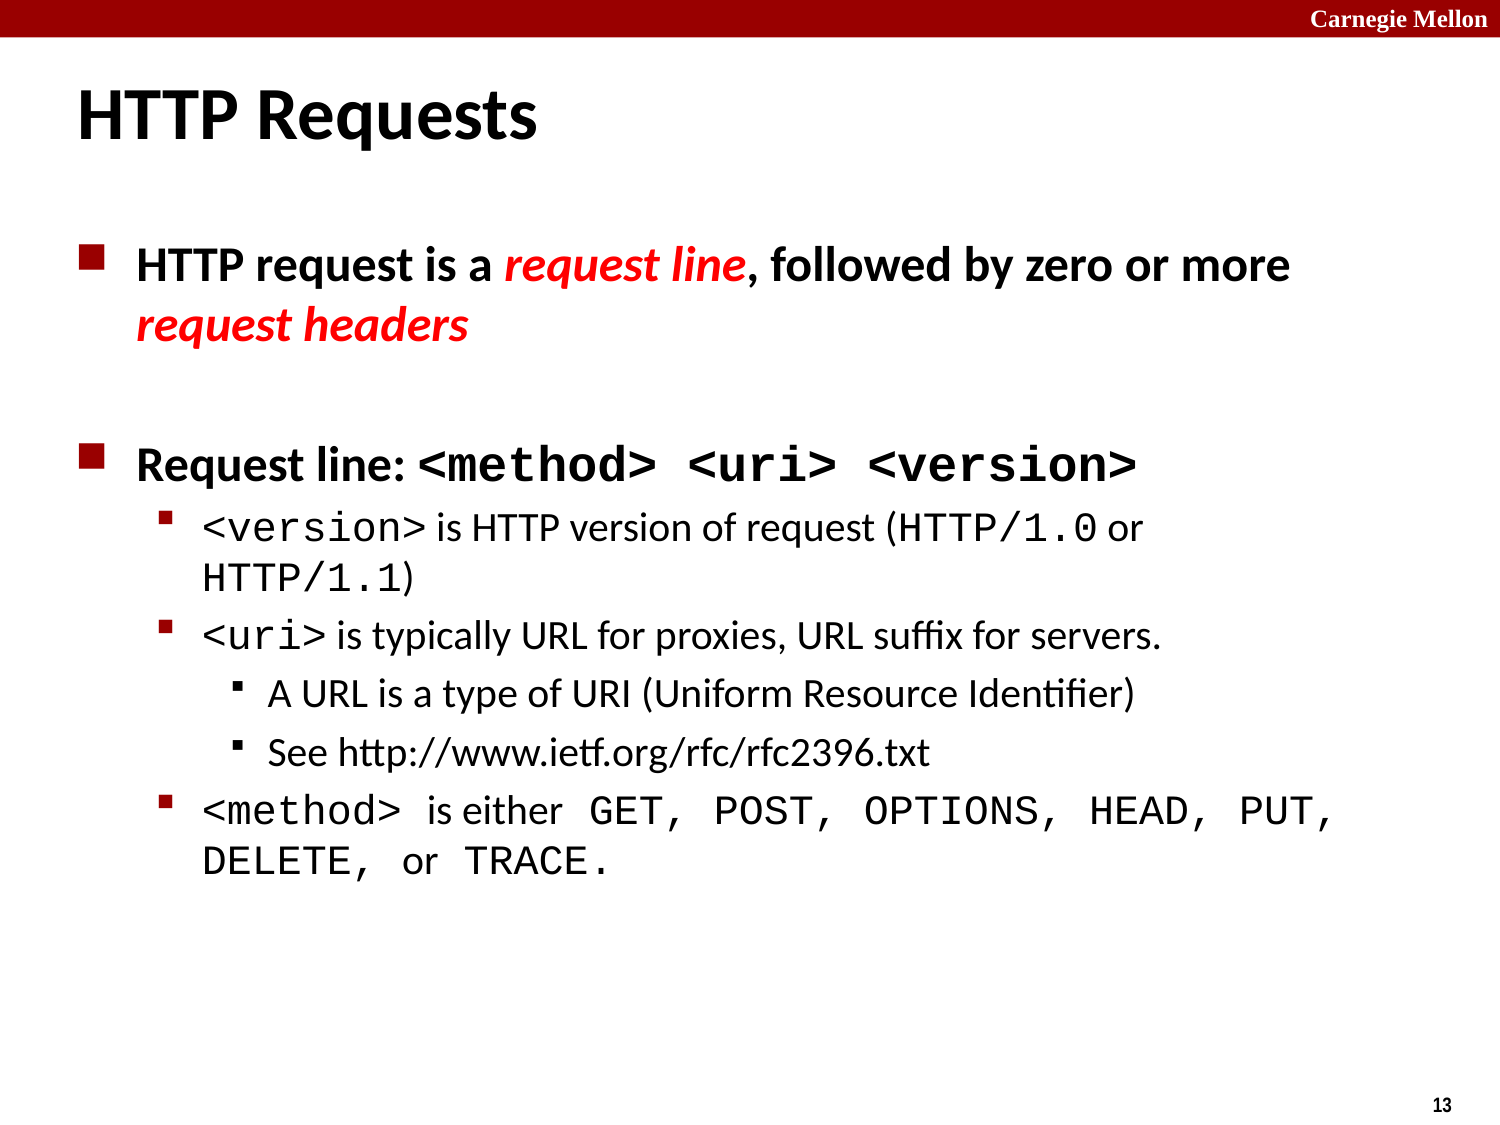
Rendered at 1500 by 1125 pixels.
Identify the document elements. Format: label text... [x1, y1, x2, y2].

title HTTP Requests [62, 62, 1029, 157]
list HTTP request is a request line, followed by zero or more request headers Request line: <method> <uri> <version> <version> is HTTP version of request (HTTP/1.0 or HTTP/1.1) <uri> is typically URL for proxies, URL suffix for servers. A URL is a type of URI (Uniform Resource Identifier) See http://www.ietf.org/rfc/rfc2396.txt <method> is either GET, POST, OPTIONS, HEAD, PUT, DELETE, or TRACE. [64, 223, 1361, 1040]
